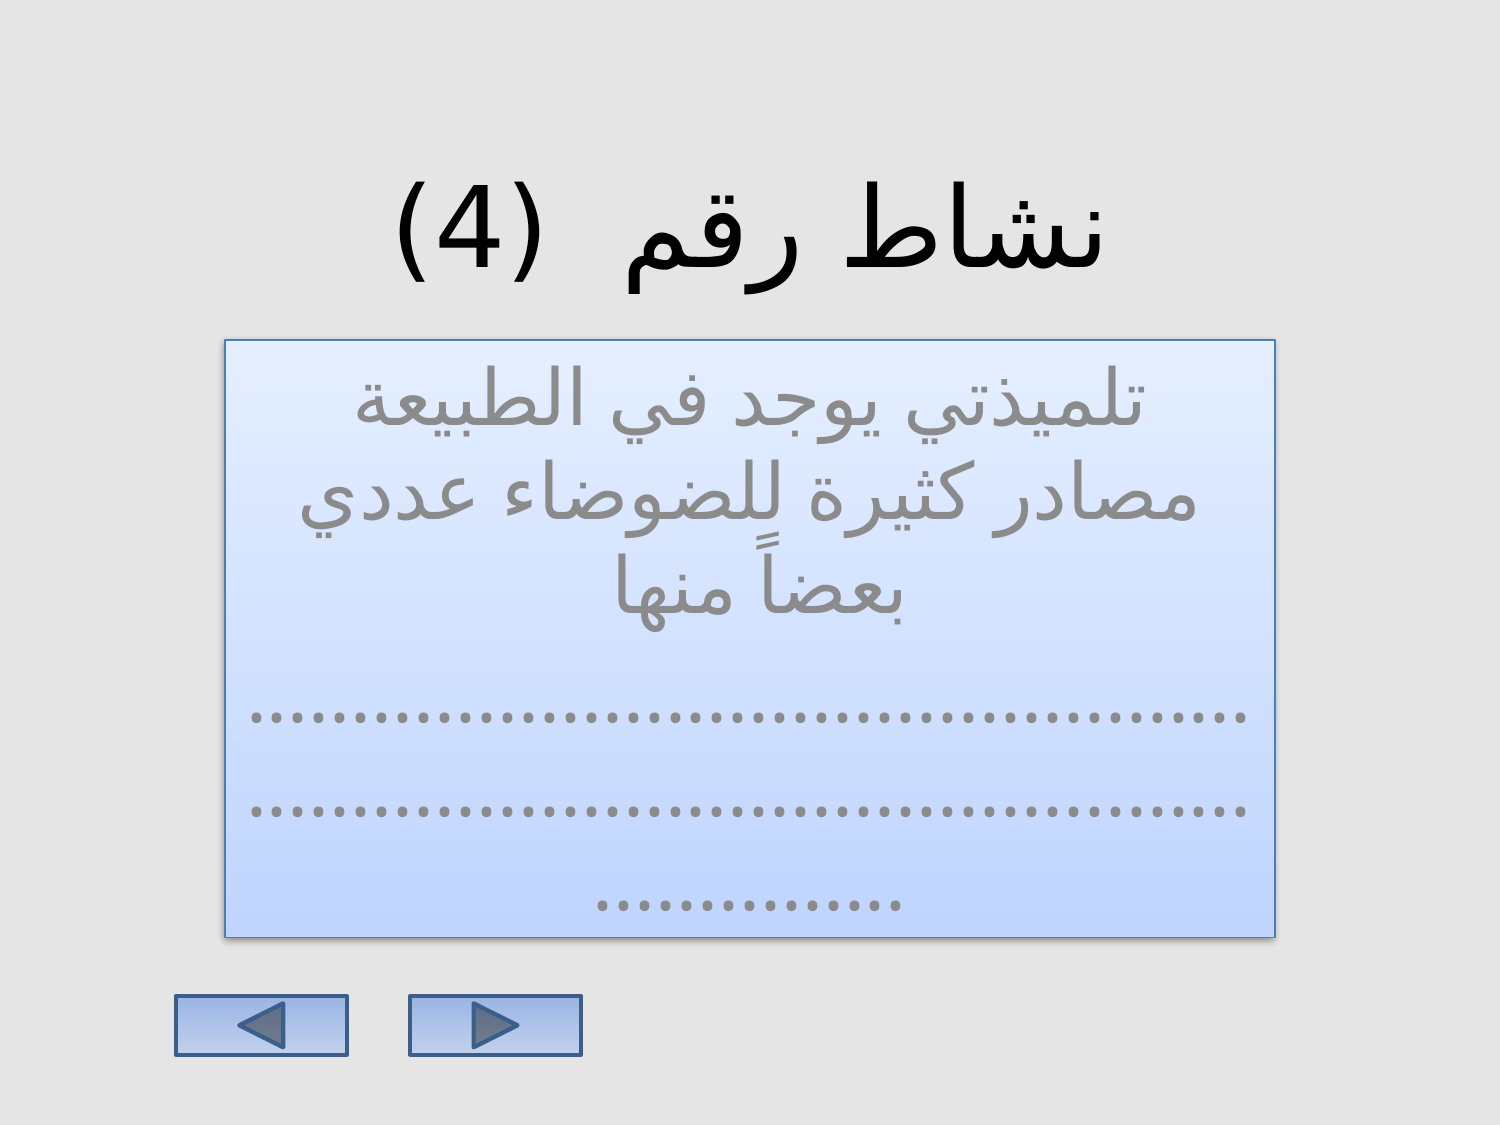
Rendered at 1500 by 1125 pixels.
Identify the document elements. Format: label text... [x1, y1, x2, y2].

title نشاط رقم (4) [112, 117, 1388, 329]
text_box [174, 994, 349, 1057]
text_box [408, 994, 583, 1057]
subtitle تلميذتي يوجد في الطبيعة مصادر كثيرة للضوضاء عددي بعضاً منها ............................................................................................................... [224, 339, 1276, 938]
